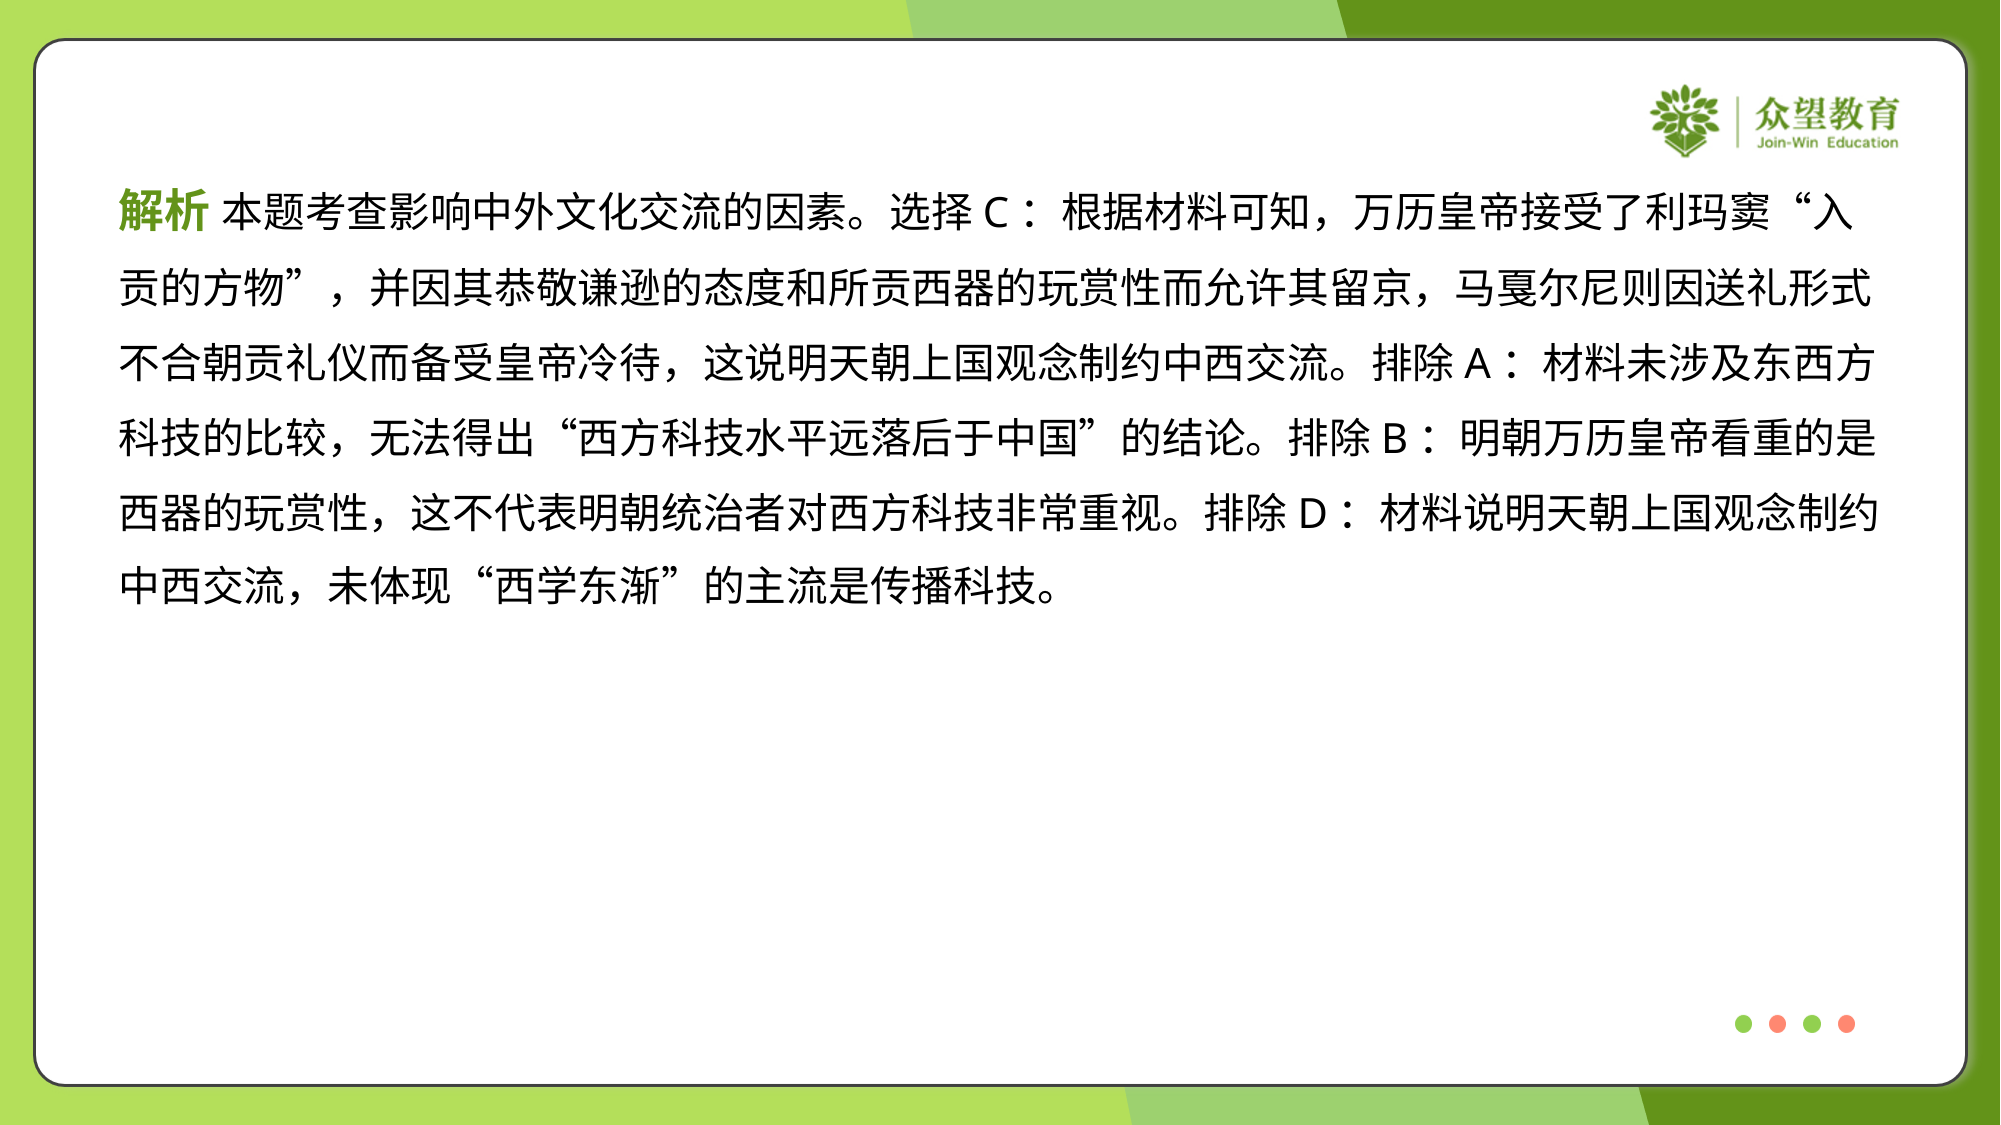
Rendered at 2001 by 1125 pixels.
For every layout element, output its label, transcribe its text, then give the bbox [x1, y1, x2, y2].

picture [0, 0, 2000, 1125]
text_box 解析 本题考查影响中外文化交流的因素。选择C：根据材料可知，万历皇帝接受了利玛窦“入 贡的方物”，并因其恭敬谦逊的态度和所贡西器的玩赏性而允许其留京，马戛尔尼则因送礼形式 不合朝贡礼仪而备受皇帝冷待，这说明天朝上国观念制约中西交流。排除A：材料未涉及东西方 科技的比较，无法得出“西方科技水平远落后于中国”的结论。排除B：明朝万历皇帝看重的是 西器的玩赏性，这不代表明朝统治者对西方科技非常重视。排除D：材料说明天朝上国观念制约 中西交流，未体现“西学东渐”的主流是传播科技。 [118, 159, 1883, 602]
